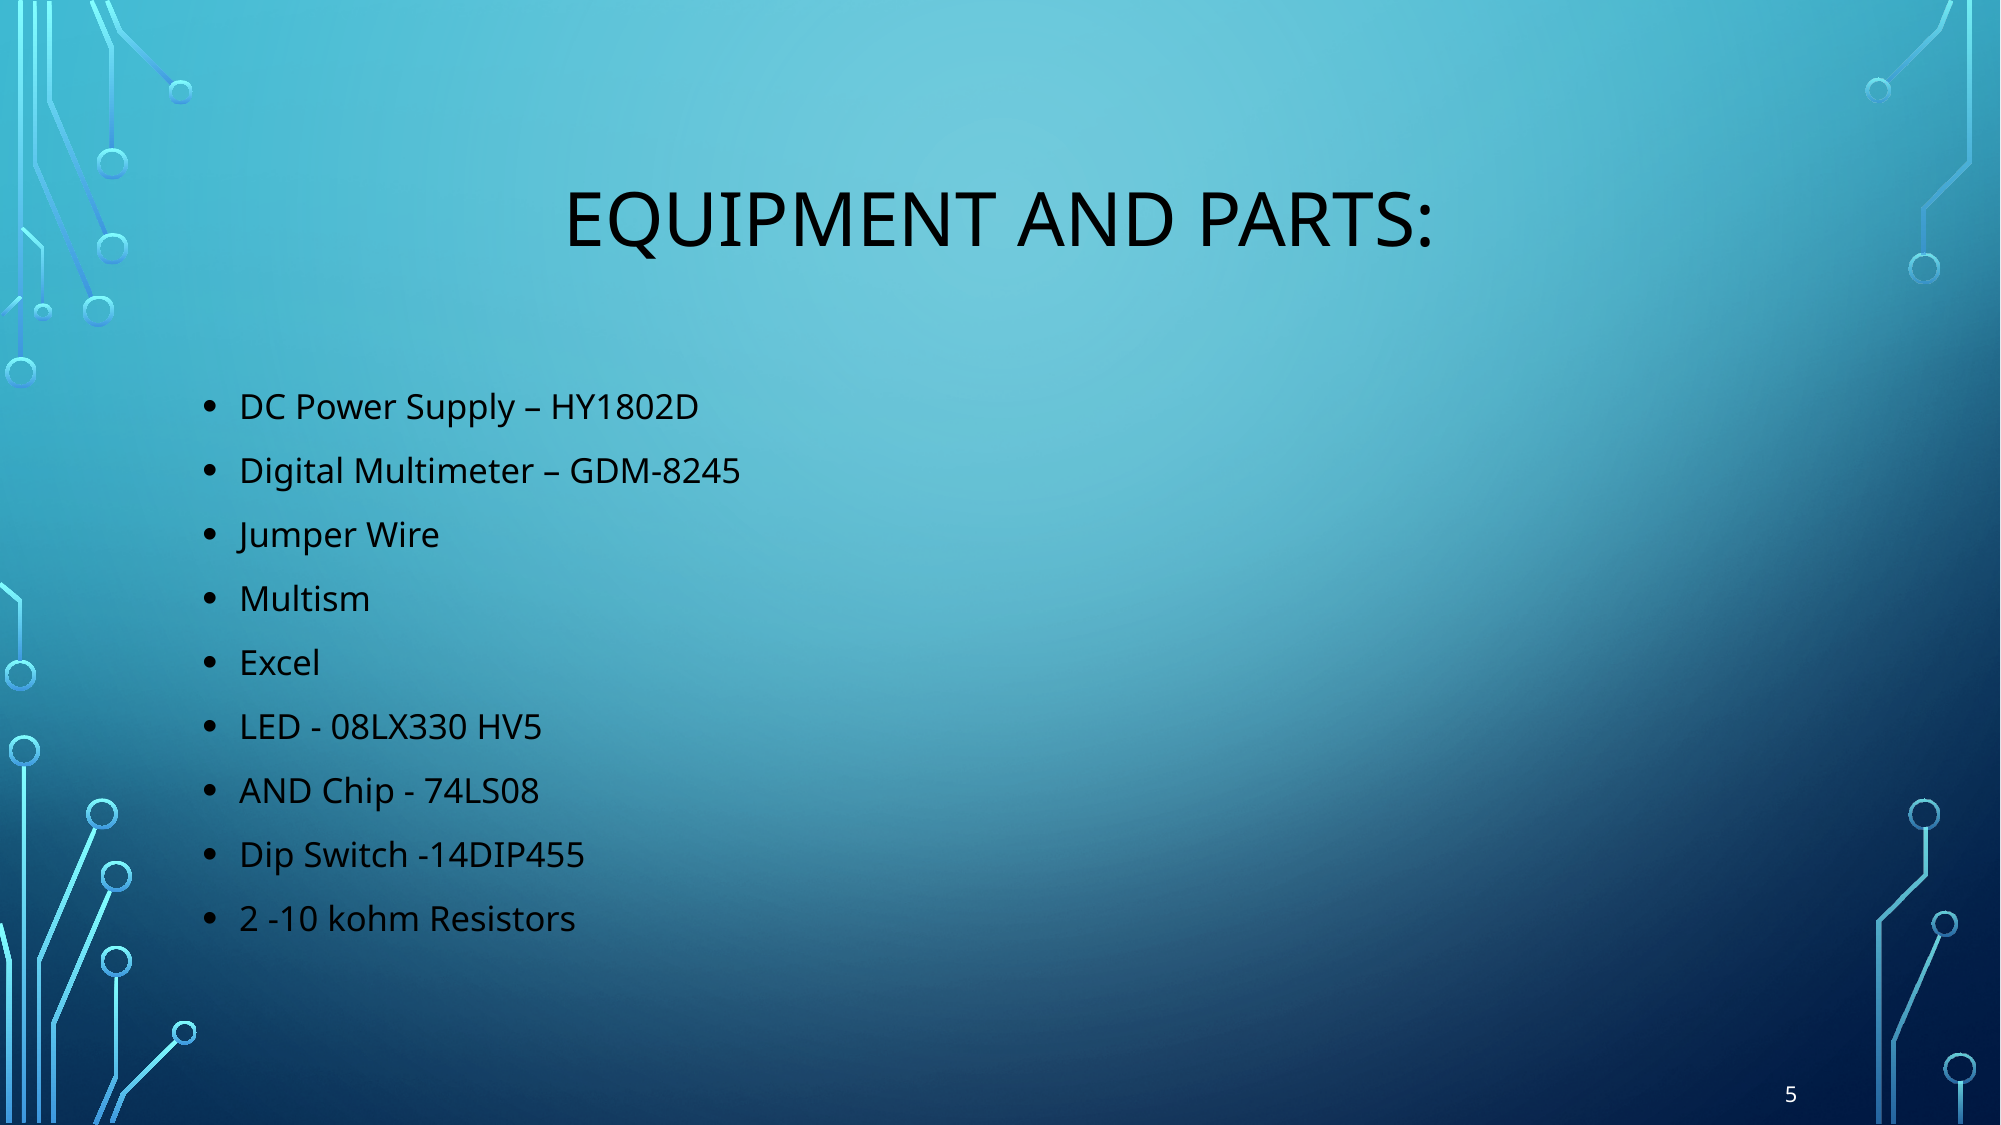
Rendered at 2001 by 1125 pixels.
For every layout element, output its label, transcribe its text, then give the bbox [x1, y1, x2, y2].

slide_number 5 [1685, 1065, 1813, 1125]
list DC Power Supply – HY1802D Digital Multimeter – GDM-8245 Jumper Wire Multism Excel LED - 08LX330 HV5 AND Chip - 74LS08 Dip Switch -14DIP455 2 -10 kohm Resistors [187, 369, 1813, 950]
title Equipment and Parts: [187, 101, 1813, 344]
